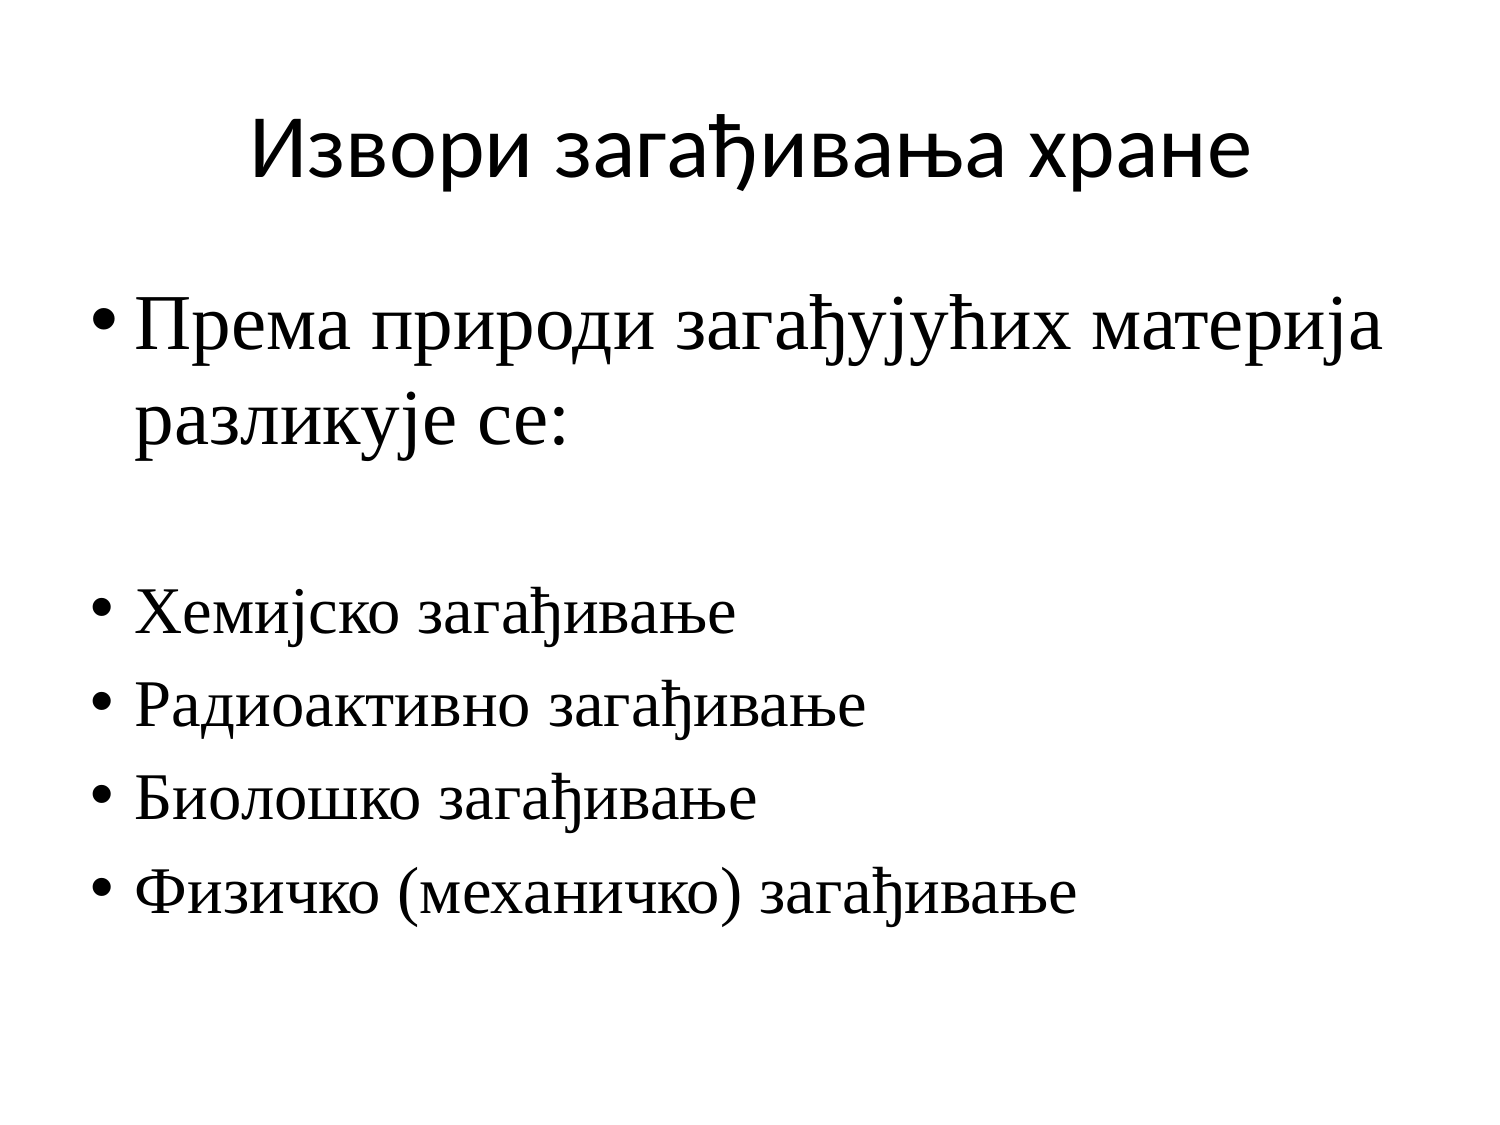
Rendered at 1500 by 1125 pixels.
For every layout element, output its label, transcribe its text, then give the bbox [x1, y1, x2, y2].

list Према природи загађујућих материја разликује се: Хемијско загађивање Радиоактивно загађивање Биолошко загађивање Физичко (механичко) загађивање [75, 262, 1425, 1005]
title Извори загађивања хране [76, 78, 1427, 196]
